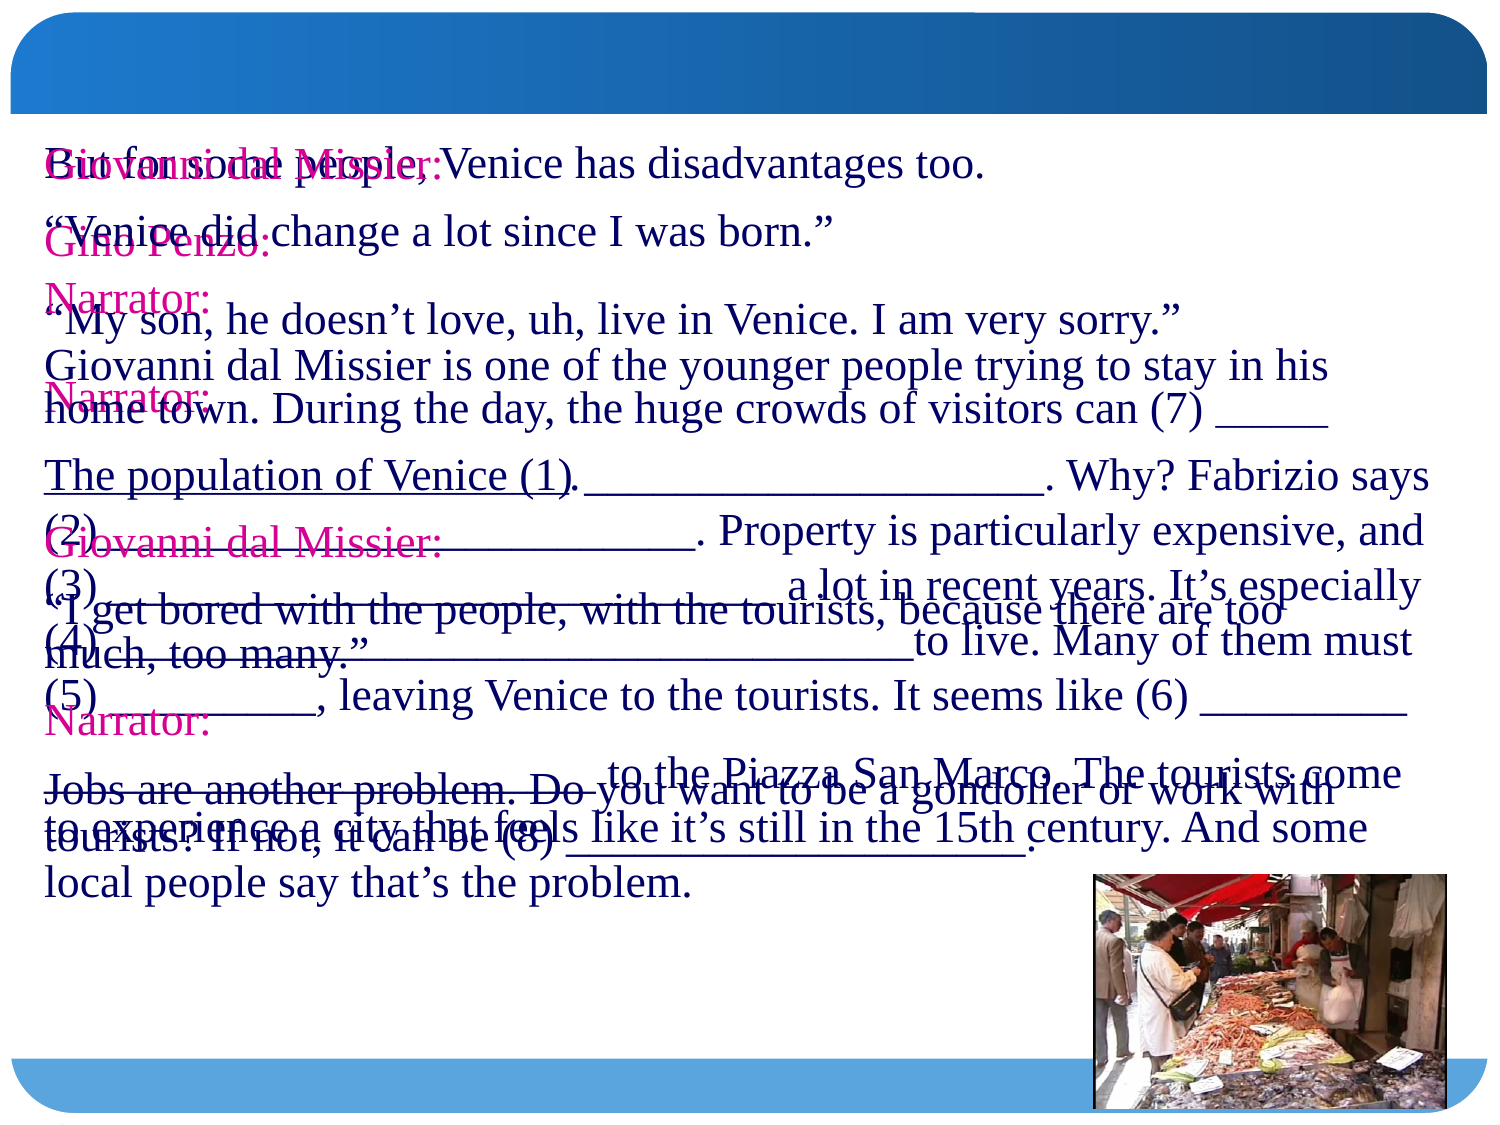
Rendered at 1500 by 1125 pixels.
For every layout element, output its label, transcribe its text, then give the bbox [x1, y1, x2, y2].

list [1092, 873, 1448, 1111]
text_box But for some people, Venice has disadvantages too. Gino Penzo: “My son, he doesn’t love, uh, live in Venice. I am very sorry.” Narrator: The population of Venice (1) ____________________. Why? Fabrizio says (2)__________________________. Property is particularly expensive, and (3) _____________________________ a lot in recent years. It’s especially (4) ___________________________________to live. Many of them must (5) _________, leaving Venice to the tourists. It seems like (6) _________ ________________________ to the Piazza San Marco. The tourists come to experience a city that feels like it’s still in the 15th century. And some local people say that’s the problem. [29, 125, 1453, 915]
text_box Giovanni dal Missier: “Venice did change a lot since I was born.” Narrator: Giovanni dal Missier is one of the younger people trying to stay in his home town. During the day, the huge crowds of visitors can (7) ______ ____________________________. Giovanni dal Missier: “I get bored with the people, with the tourists, because there are too much, too many.” Narrator: Jobs are another problem. Do you want to be a gondolier or work with tourists? If not, it can be (8) ____________________. [29, 137, 1412, 869]
